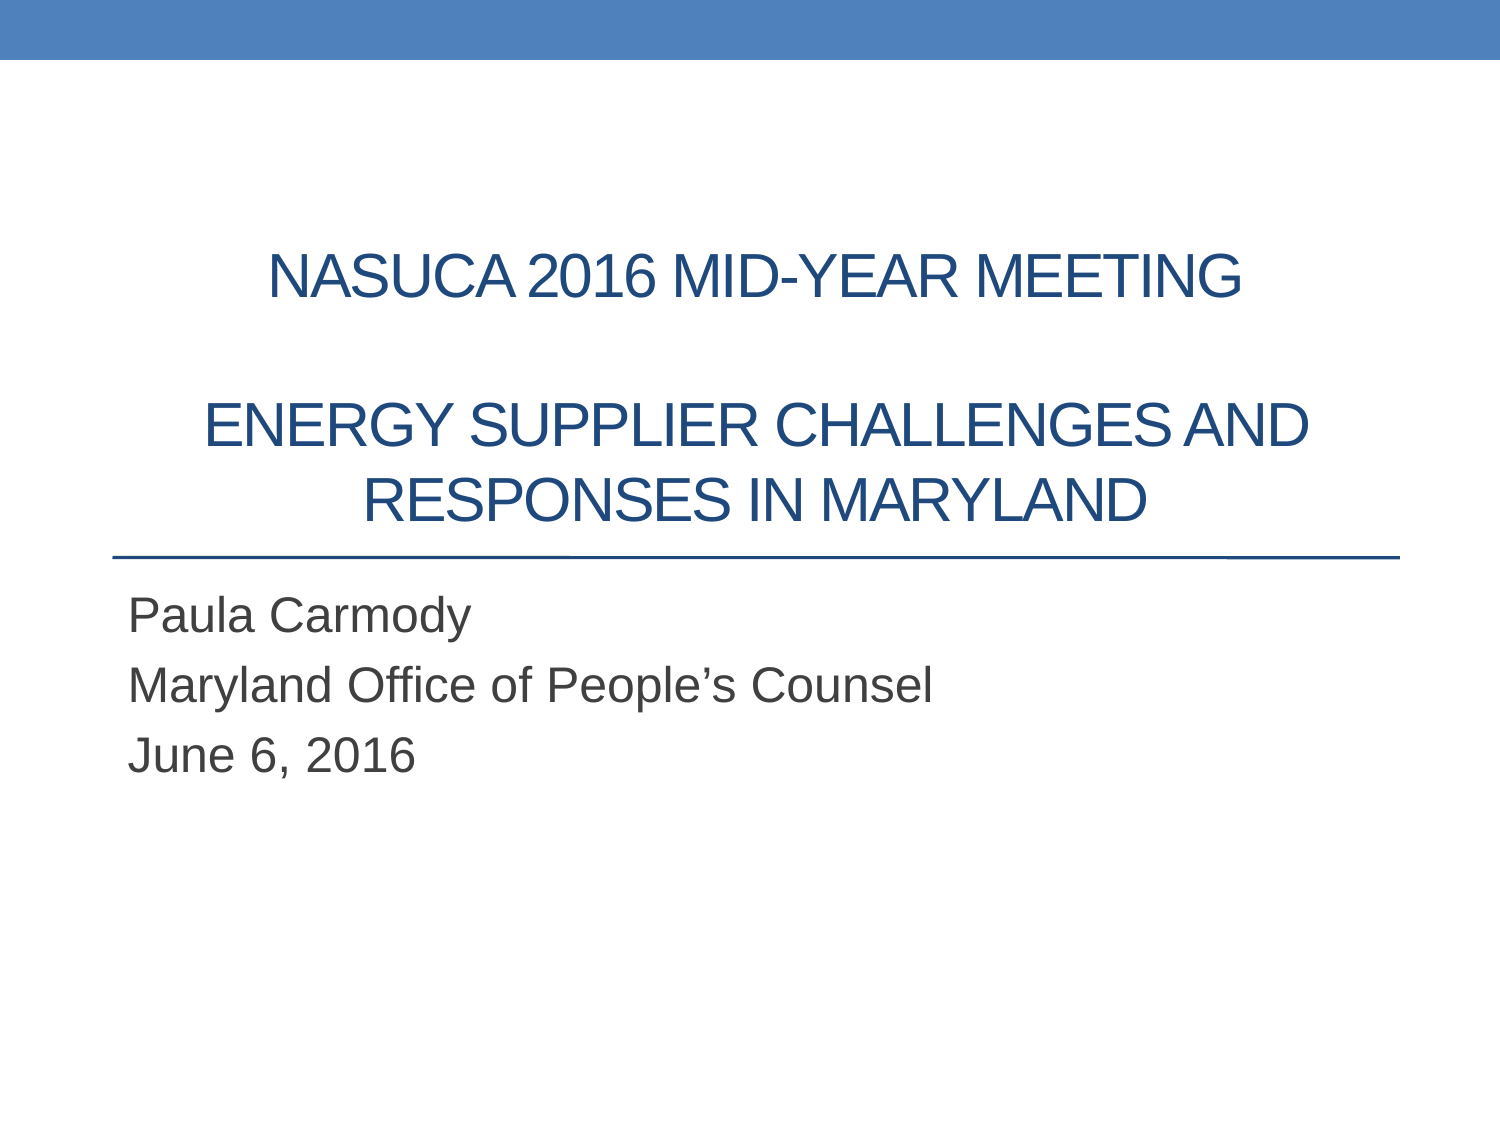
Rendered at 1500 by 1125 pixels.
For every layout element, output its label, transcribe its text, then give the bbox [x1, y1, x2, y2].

subtitle Paula Carmody Maryland Office of People’s Counsel June 6, 2016 [112, 575, 1163, 863]
title NASUCA 2016 Mid-Year Meeting Energy Supplier Challenges and Responses in Maryland [112, 224, 1400, 542]
